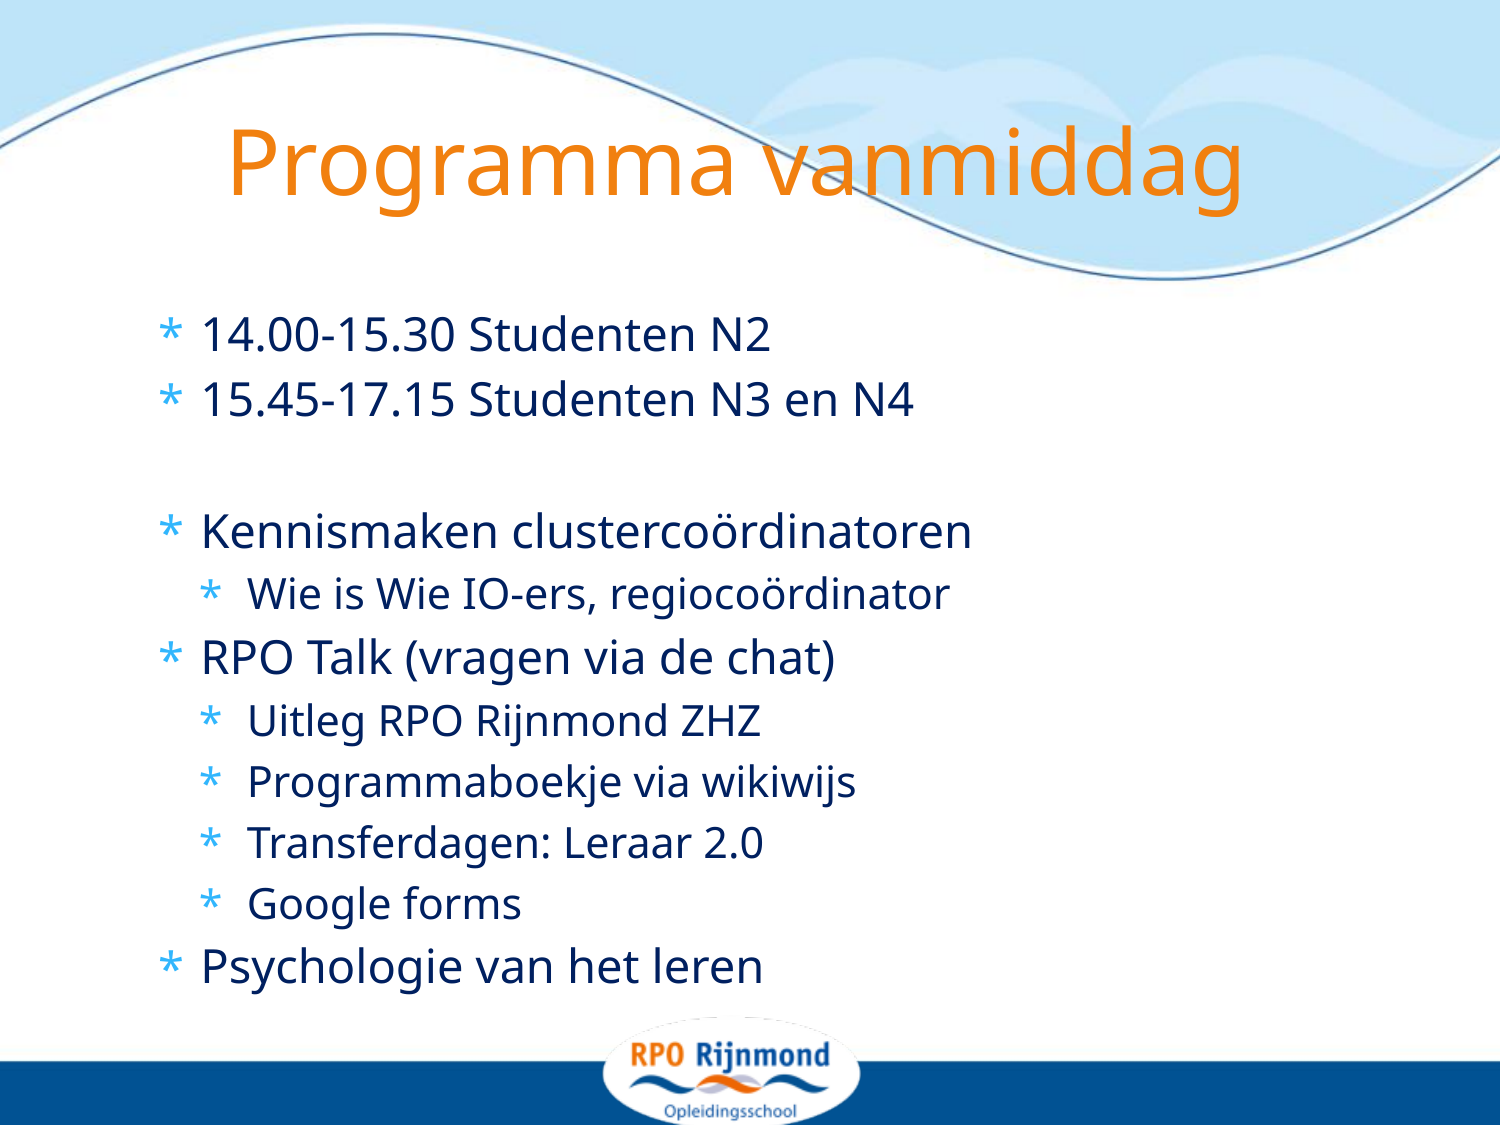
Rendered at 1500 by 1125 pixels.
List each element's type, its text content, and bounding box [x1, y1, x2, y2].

title Programma vanmiddag [75, 55, 1425, 261]
picture [0, 0, 1500, 1125]
list 14.00-15.30 Studenten N2 15.45-17.15 Studenten N3 en N4 Kennismaken clustercoördinatoren Wie is Wie IO-ers, regiocoördinator RPO Talk (vragen via de chat) Uitleg RPO Rijnmond ZHZ Programmaboekje via wikiwijs Transferdagen: Leraar 2.0 Google forms Psychologie van het leren [143, 296, 1359, 1005]
